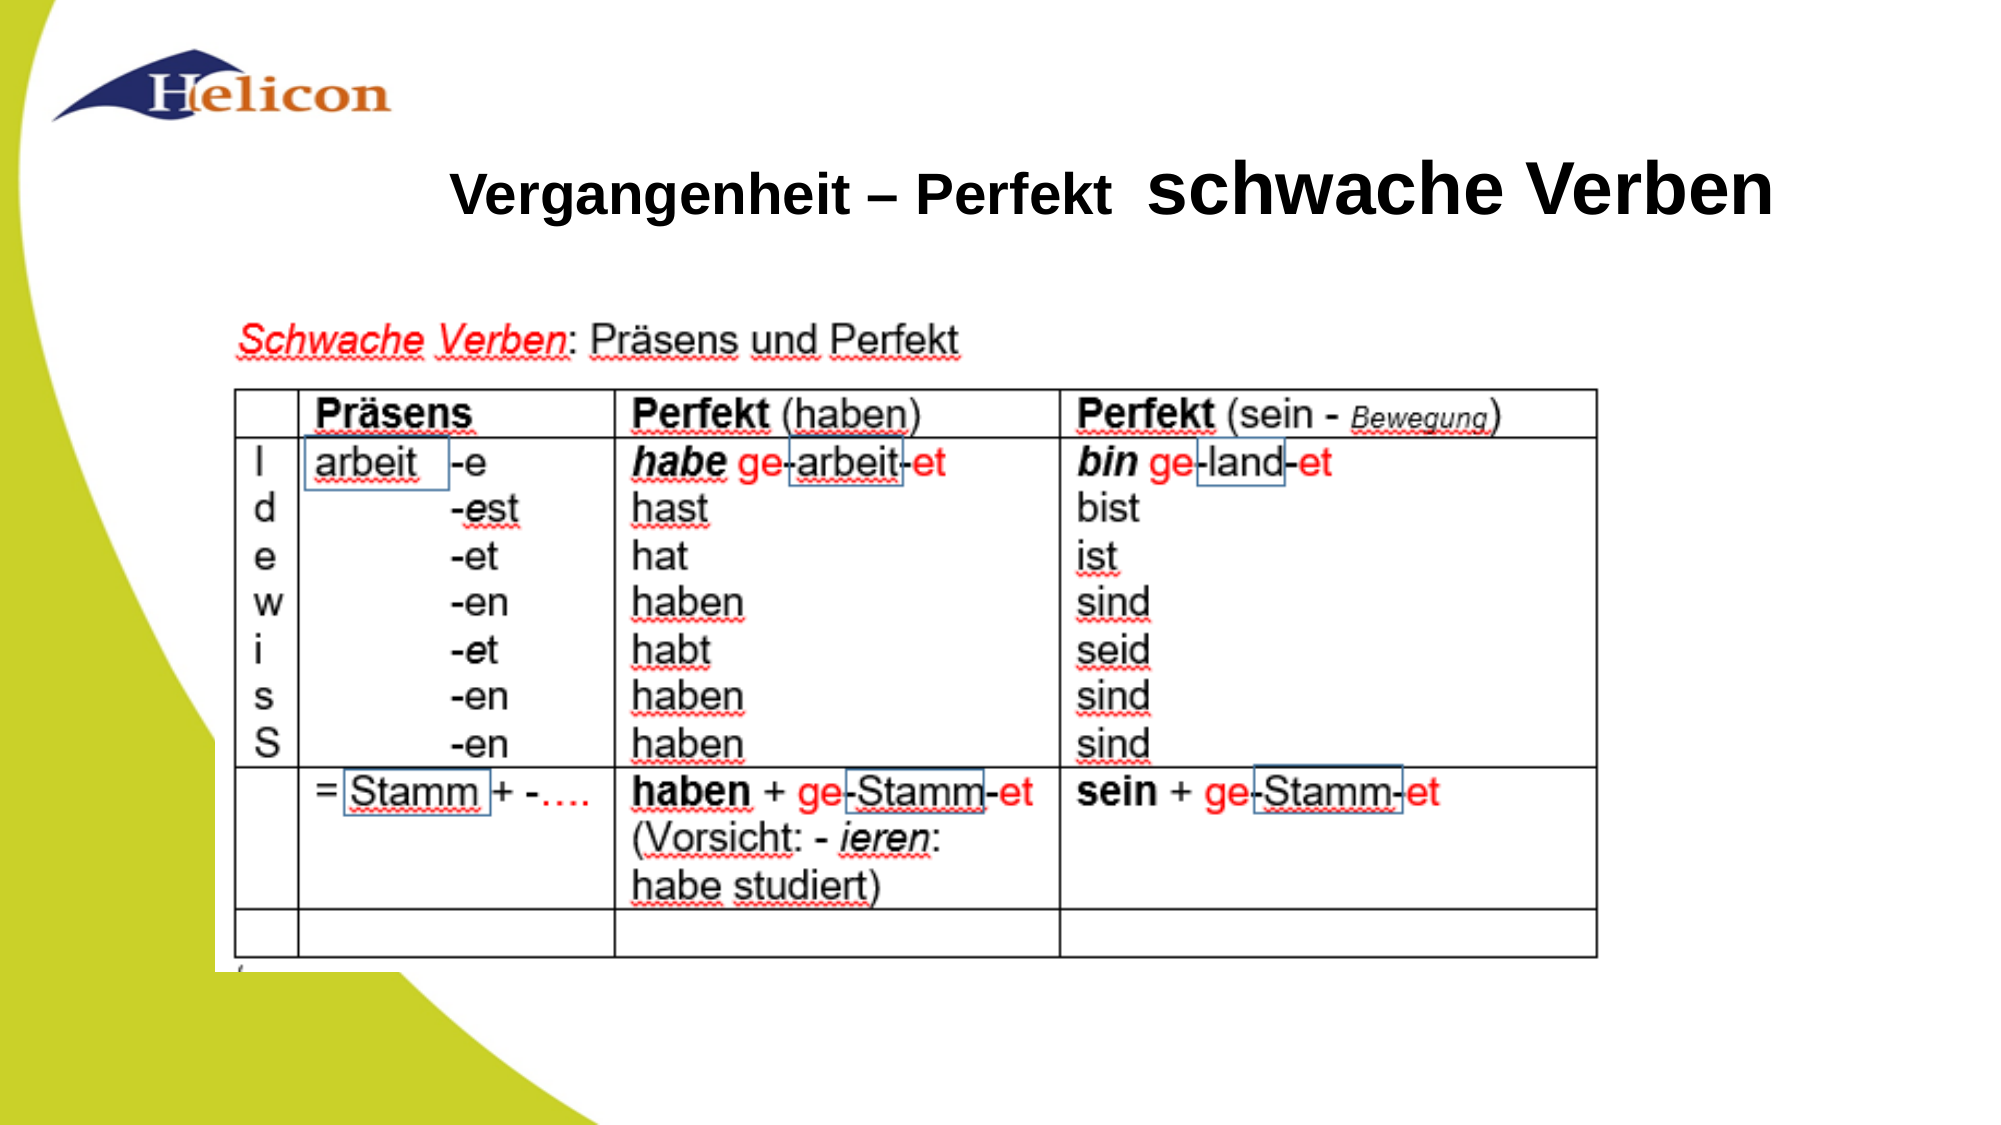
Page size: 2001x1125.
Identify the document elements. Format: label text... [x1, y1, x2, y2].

title Vergangenheit – Perfekt schwache Verben [434, 131, 1888, 238]
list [215, 303, 1641, 973]
picture [0, 0, 2000, 1125]
